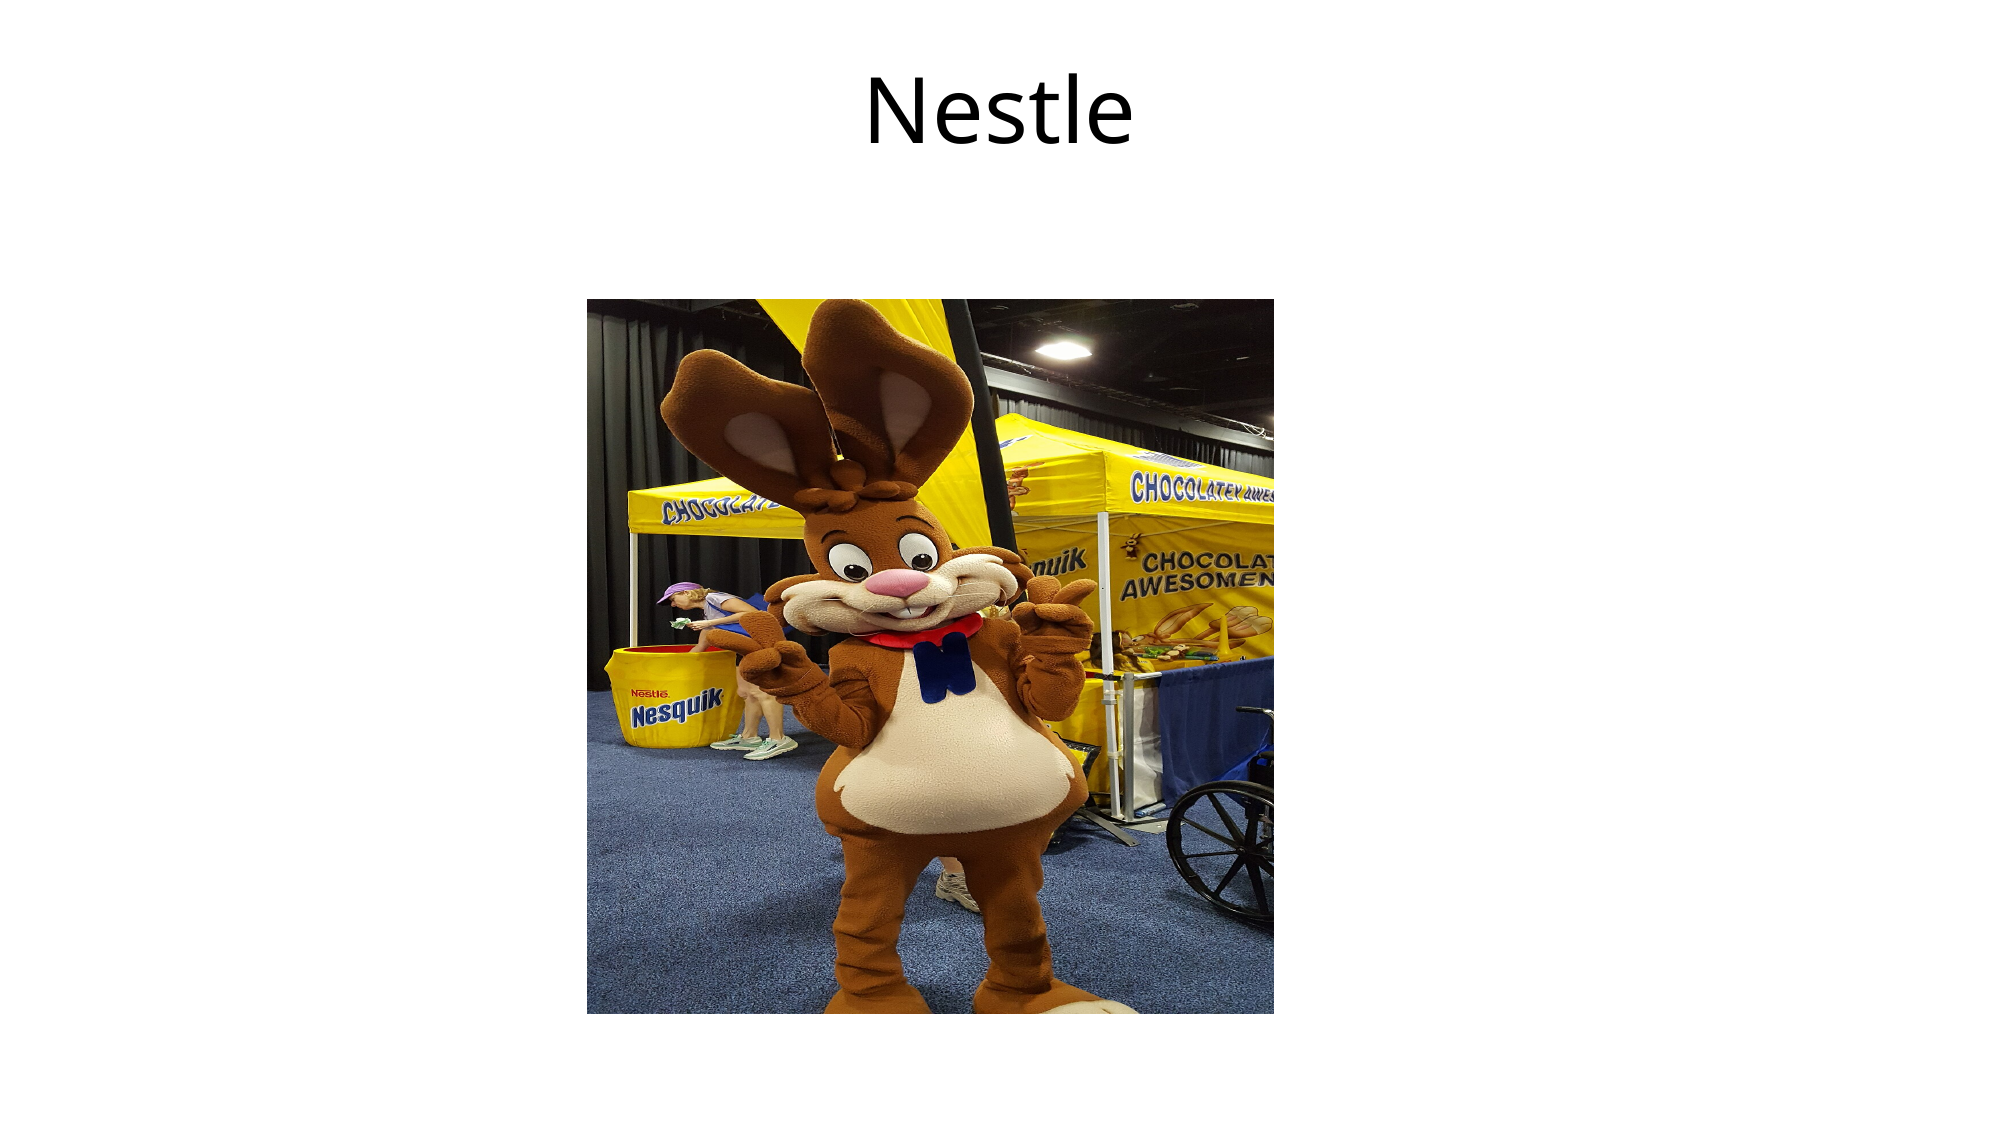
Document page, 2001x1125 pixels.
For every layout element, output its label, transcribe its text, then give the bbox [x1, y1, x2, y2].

title Nestle [137, 59, 1863, 278]
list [587, 299, 1274, 1014]
